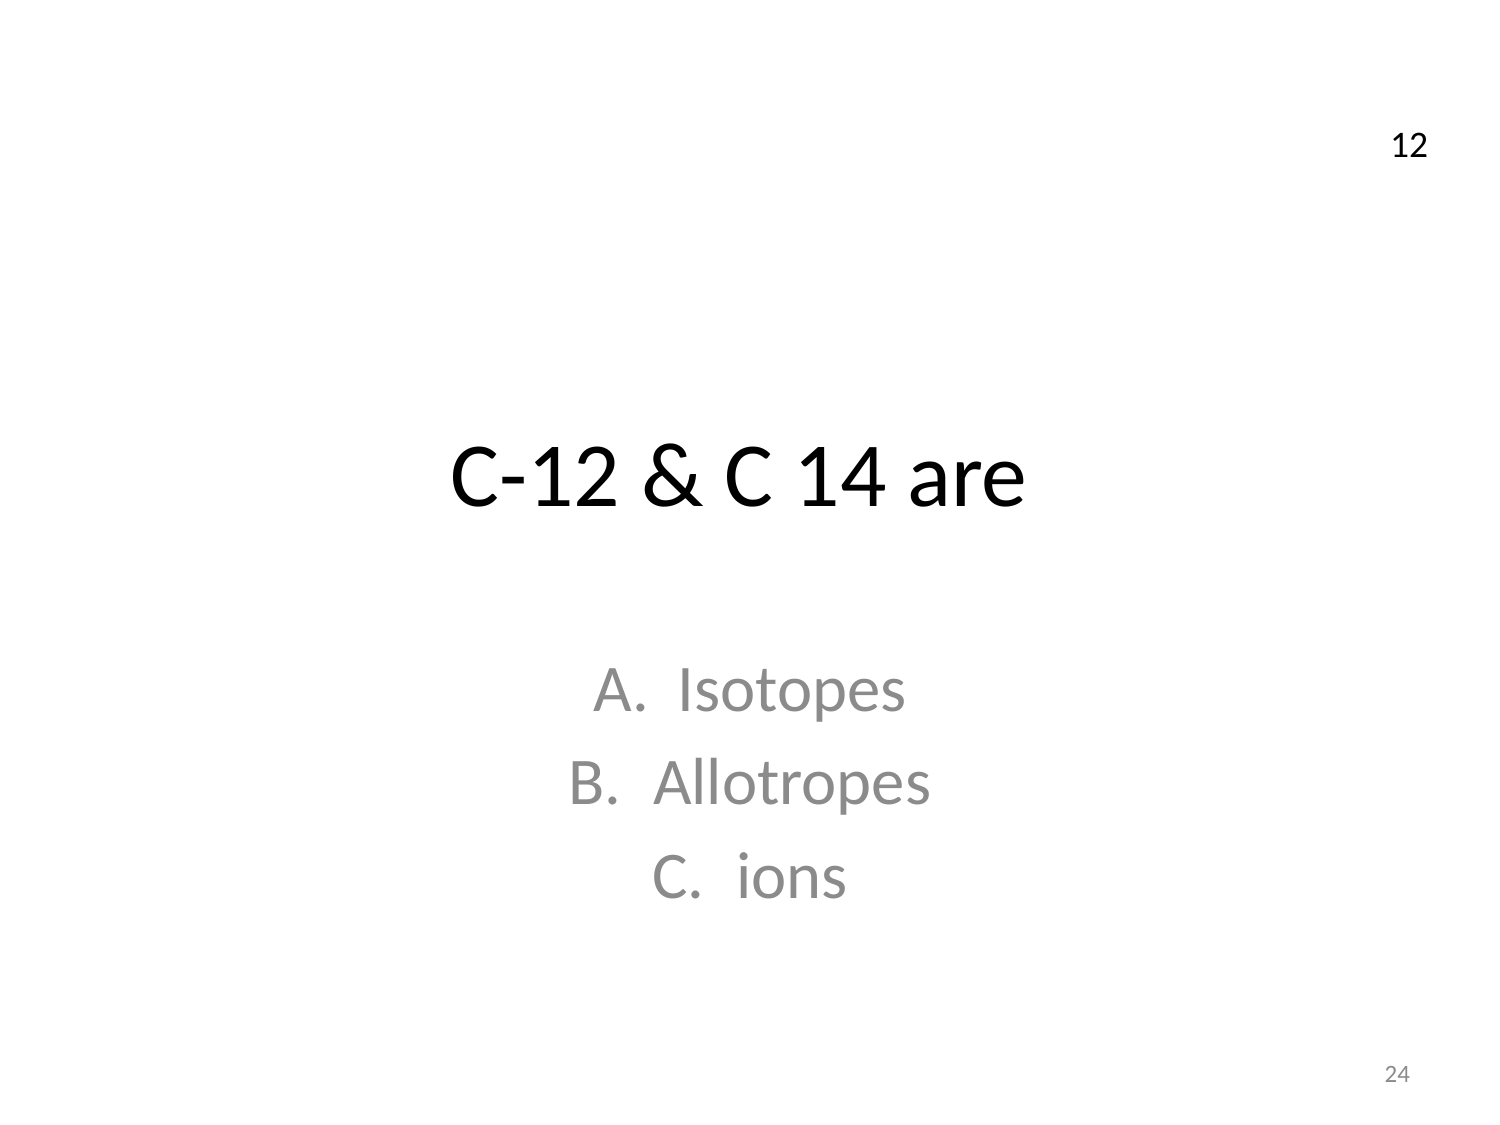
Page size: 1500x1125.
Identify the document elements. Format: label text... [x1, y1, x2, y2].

slide_number 24 [1074, 1042, 1425, 1103]
text_box 12 [1375, 112, 1444, 173]
subtitle Isotopes Allotropes ions [225, 637, 1275, 925]
title C-12 & C 14 are [112, 349, 1388, 591]
